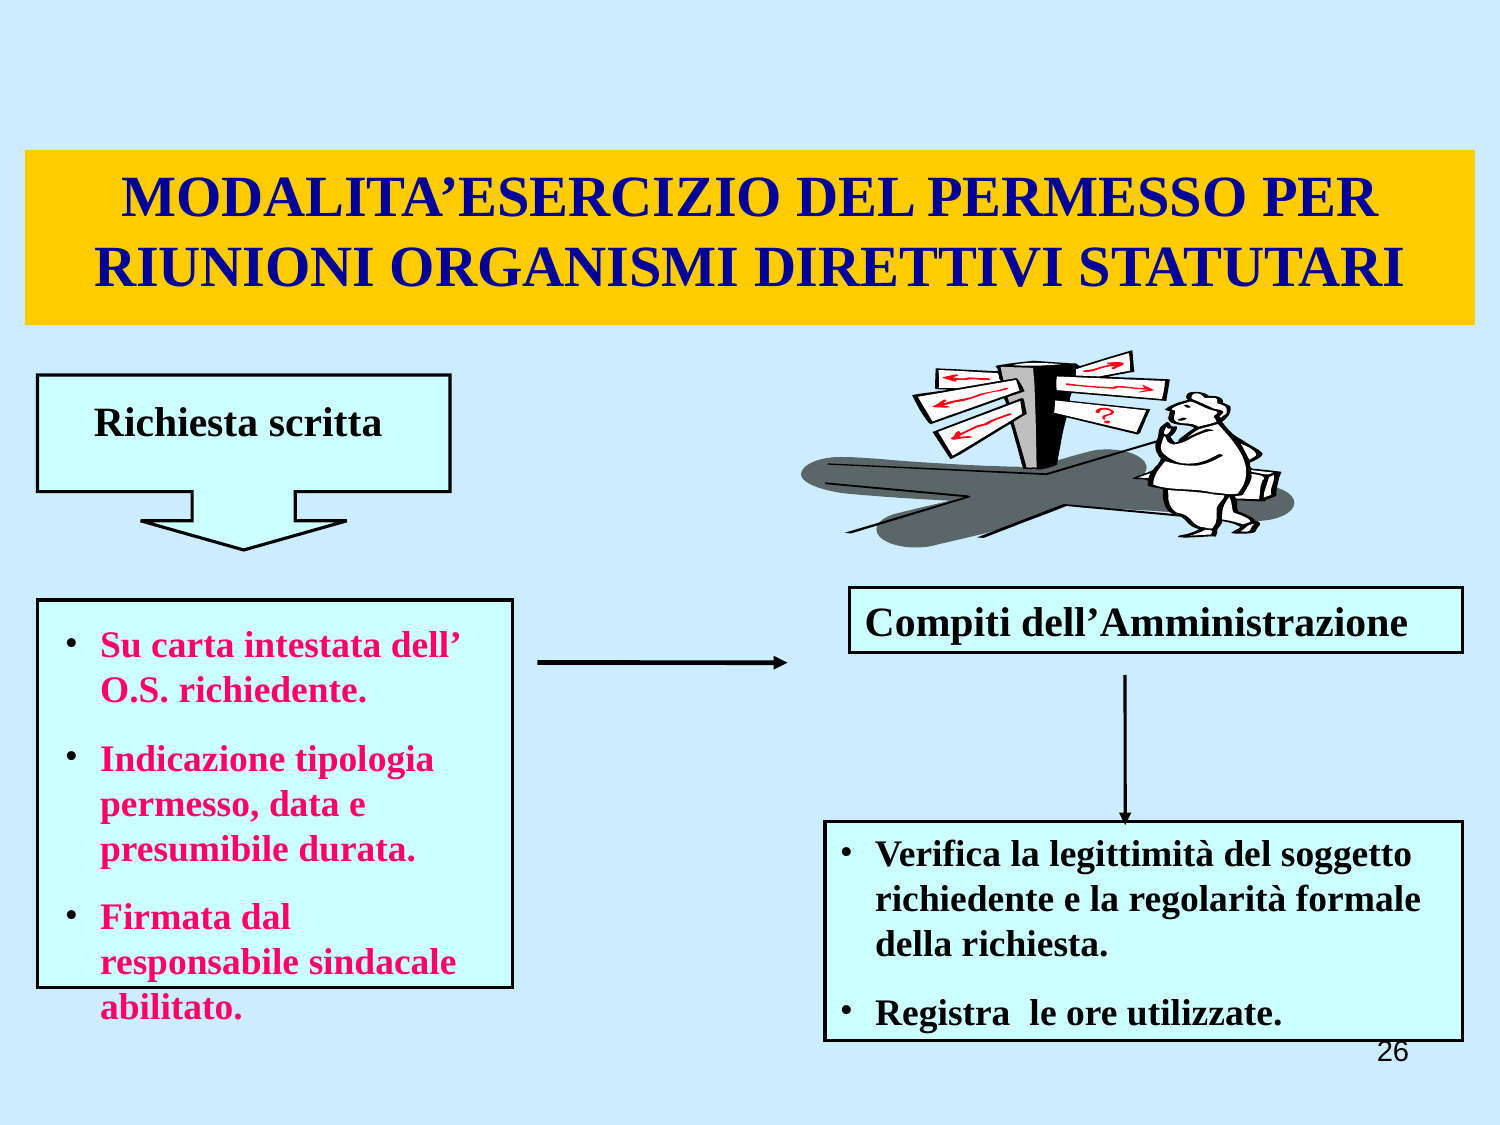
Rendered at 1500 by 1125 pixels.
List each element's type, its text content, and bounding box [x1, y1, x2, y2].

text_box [799, 349, 1301, 551]
text_box [1119, 674, 1132, 826]
text_box [37, 375, 451, 550]
text_box Verifica la legittimità del soggetto richiedente e la regolarità formale della richiesta. Registra le ore utilizzate. [825, 821, 1463, 1041]
text_box Su carta intestata dell’ O.S. richiedente. Indicazione tipologia permesso, data e presumibile durata. Firmata dal responsabile sindacale abilitato. [49, 612, 513, 1125]
text_box [37, 599, 513, 988]
slide_number 26 [1074, 1041, 1425, 1103]
text_box MODALITA’ESERCIZIO DEL PERMESSO PER RIUNIONI ORGANISMI DIRETTIVI STATUTARI [24, 149, 1475, 325]
text_box Richiesta scritta [37, 387, 450, 453]
text_box Compiti dell’Amministrazione [849, 587, 1463, 653]
text_box [537, 656, 788, 669]
